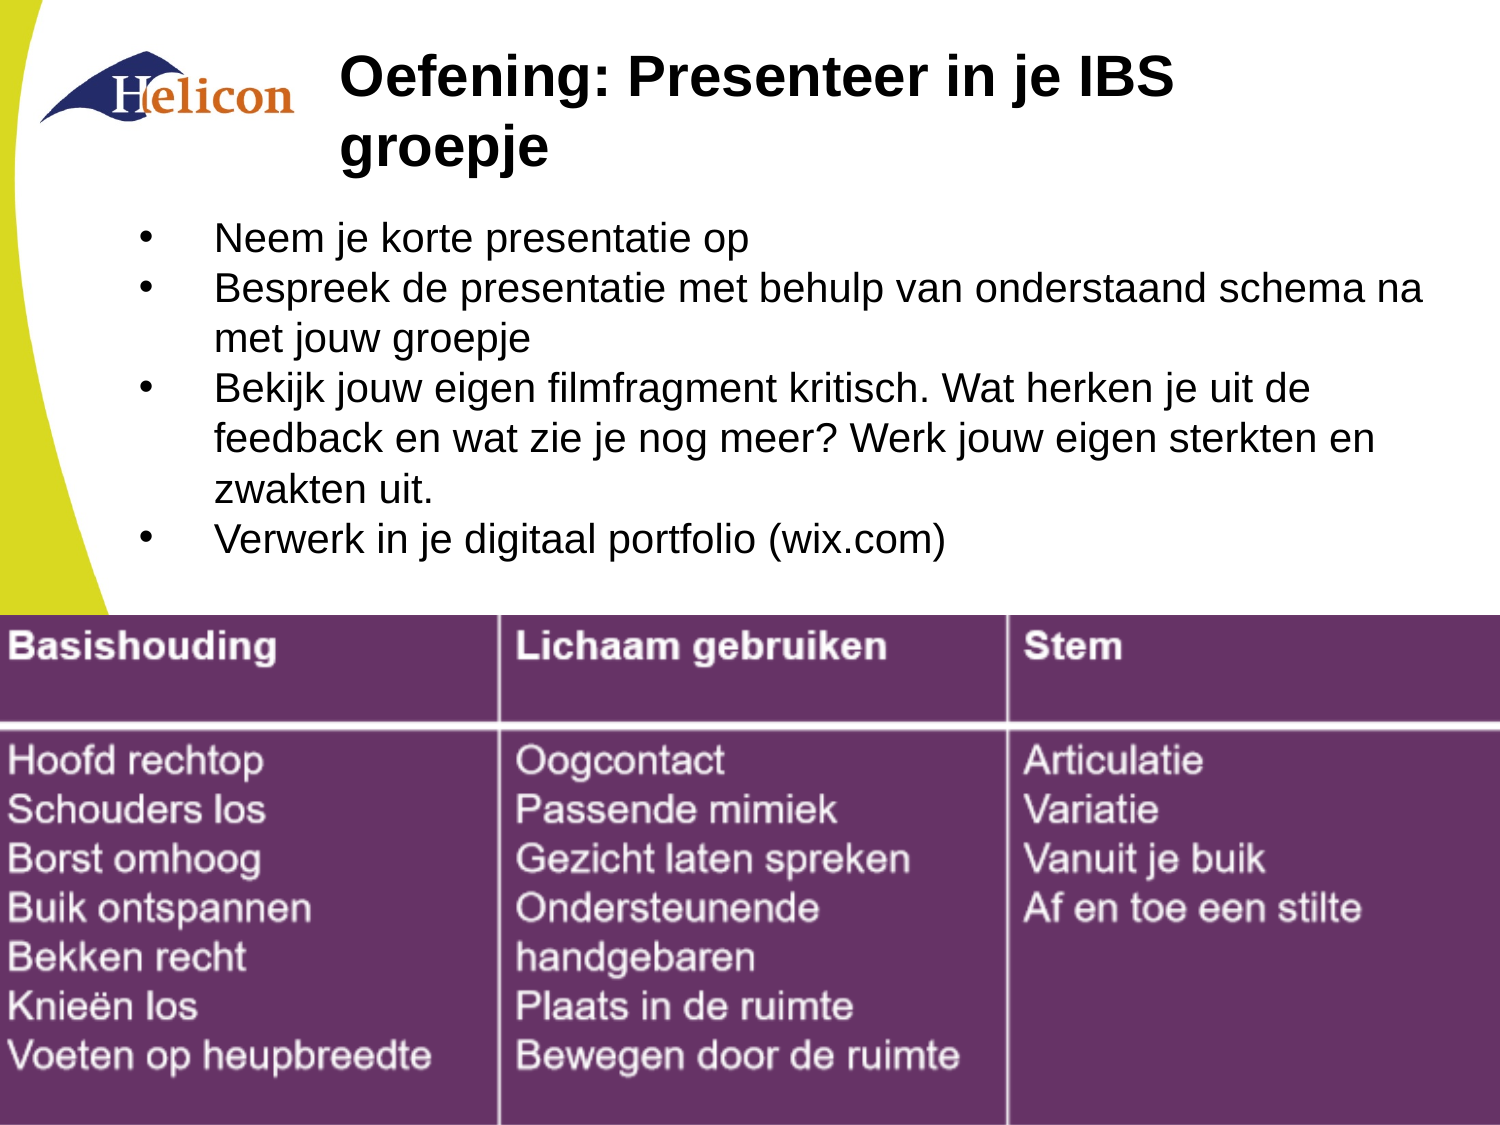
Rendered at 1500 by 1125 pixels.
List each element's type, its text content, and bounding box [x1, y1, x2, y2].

title Oefening: Presenteer in je IBS groepje [324, 54, 1415, 161]
text_box Neem je korte presentatie op Bespreek de presentatie met behulp van onderstaand schema na met jouw groepje Bekijk jouw eigen filmfragment kritisch. Wat herken je uit de feedback en wat zie je nog meer? Werk jouw eigen sterkten en zwakten uit. Verwerk in je digitaal portfolio (wix.com) [123, 203, 1471, 569]
picture [0, 0, 1500, 1125]
